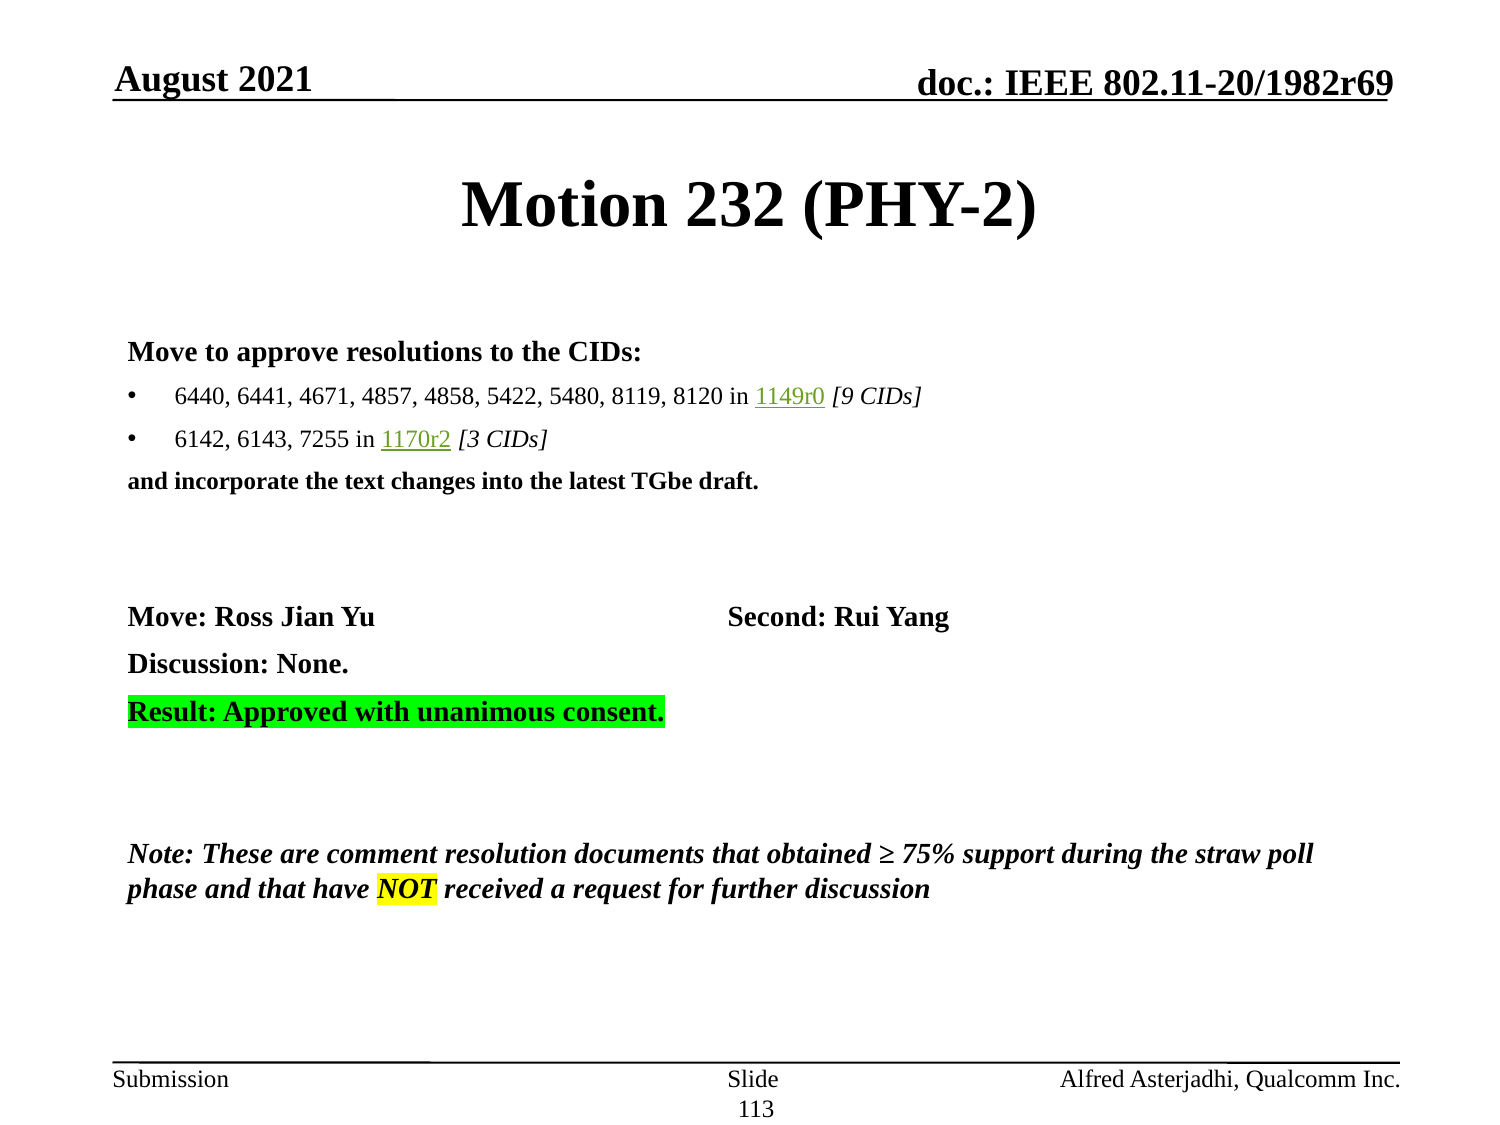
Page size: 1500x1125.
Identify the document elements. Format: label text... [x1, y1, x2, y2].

footer Alfred Asterjadhi, Qualcomm Inc. [878, 1061, 1402, 1093]
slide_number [114, 54, 423, 100]
list Move to approve resolutions to the CIDs: 6440, 6441, 4671, 4857, 4858, 5422, 5480, 8119, 8120 in 1149r0 [9 CIDs] 6142, 6143, 7255 in 1170r2 [3 CIDs] and incorporate the text changes into the latest TGbe draft. Move: Ross Jian Yu Second: Rui Yang Discussion: None. Result: Approved with unanimous consent. Note: These are comment resolution documents that obtained ≥ 75% support during the straw poll phase and that have NOT received a request for further discussion [112, 324, 1388, 1063]
slide_number Slide 113 [712, 1061, 800, 1123]
title Motion 232 (PHY-2) [112, 112, 1388, 288]
